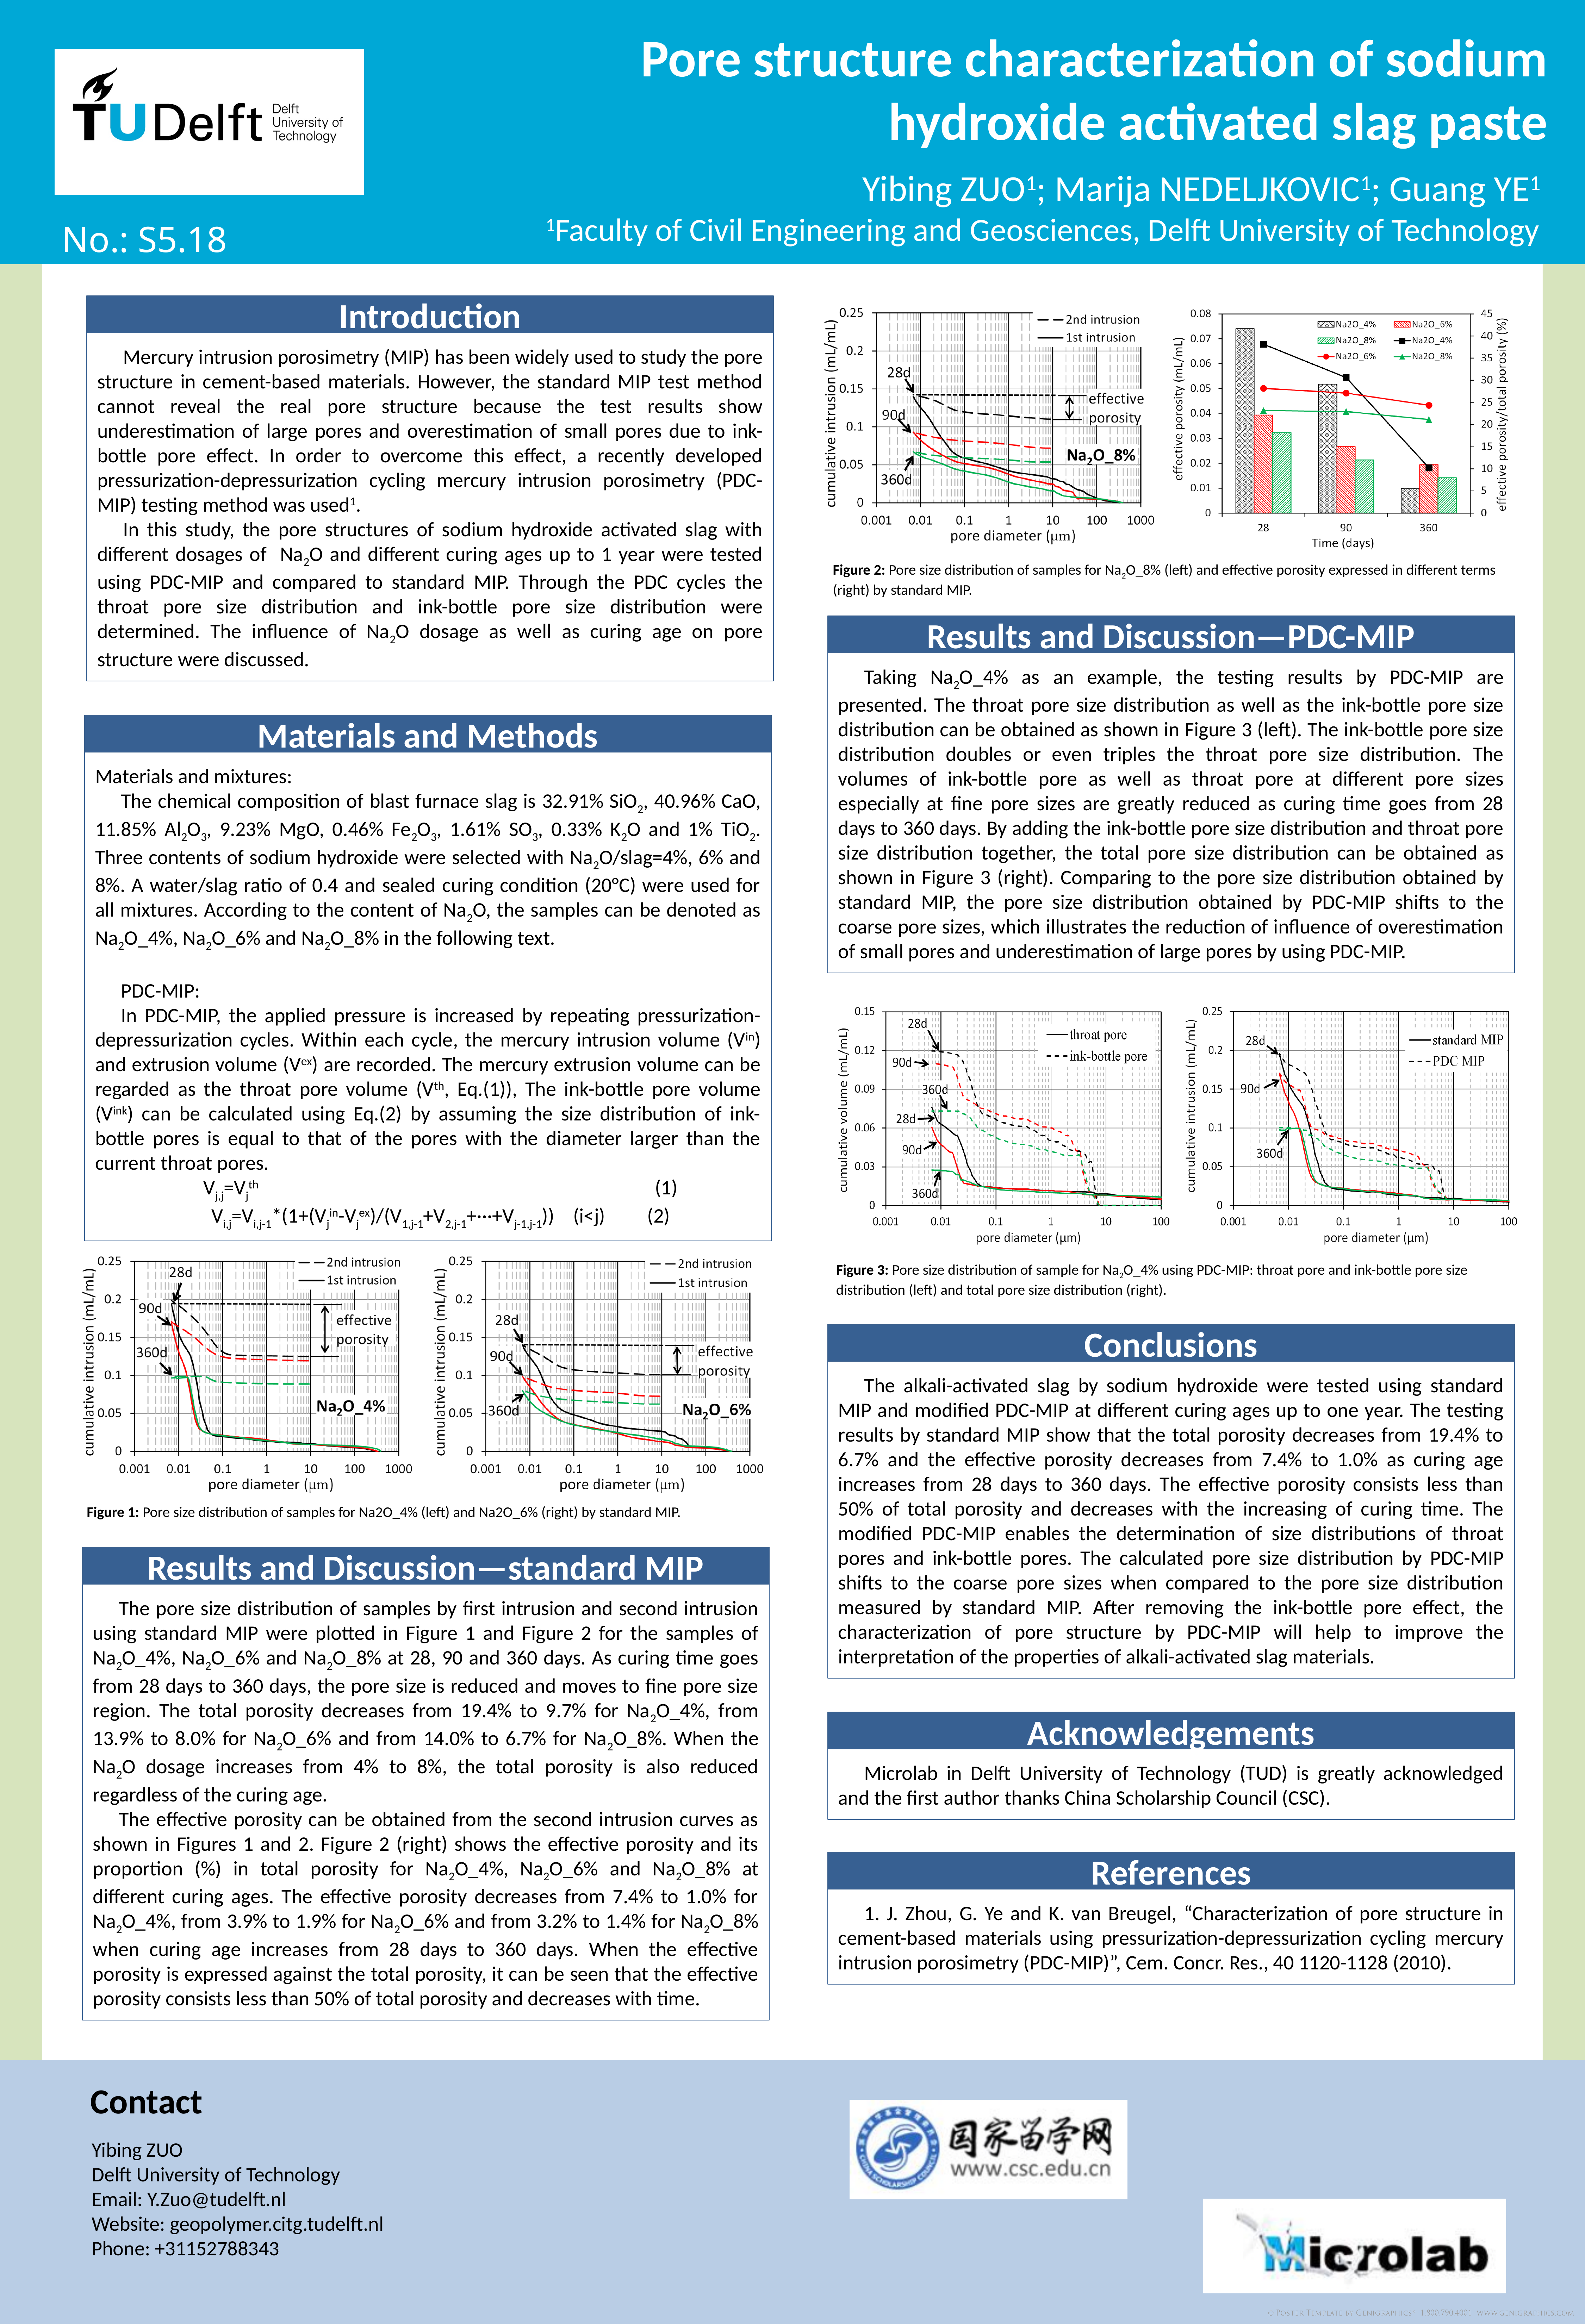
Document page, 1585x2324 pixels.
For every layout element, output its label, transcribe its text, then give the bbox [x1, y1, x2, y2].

text_box Conclusions [827, 1324, 1515, 1362]
picture [850, 2099, 1127, 2199]
picture [1179, 1003, 1522, 1251]
text_box Results and Discussion—standard MIP [82, 1547, 770, 1585]
text_box Acknowledgements [827, 1711, 1515, 1750]
text_box Introduction [86, 295, 774, 333]
text_box No.: S5.18 [57, 214, 233, 262]
text_box Taking Na2O_4% as an example, the testing results by PDC-MIP are presented. The throat pore size distribution as well as the ink-bottle pore size distribution can be obtained as shown in Figure 3 (left). The ink-bottle pore size distribution doubles or even triples the throat pore size distribution. The volumes of ink-bottle pore as well as throat pore at different pore sizes especially at fine pore sizes are greatly reduced as curing time goes from 28 days to 360 days. By adding the ink-bottle pore size distribution and throat pore size distribution together, the total pore size distribution can be obtained as shown in Figure 3 (right). Comparing to the pore size distribution obtained by standard MIP, the pore size distribution obtained by PDC-MIP shifts to the coarse pore sizes, which illustrates the reduction of influence of overestimation of small pores and underestimation of large pores by using PDC-MIP. [827, 654, 1515, 973]
text_box Contact [85, 2076, 208, 2123]
text_box The alkali-activated slag by sodium hydroxide were tested using standard MIP and modified PDC-MIP at different curing ages up to one year. The testing results by standard MIP show that the total porosity decreases from 19.4% to 6.7% and the effective porosity decreases from 7.4% to 1.0% as curing age increases from 28 days to 360 days. The effective porosity consists less than 50% of total porosity and decreases with the increasing of curing time. The modified PDC-MIP enables the determination of size distributions of throat pores and ink-bottle pores. The calculated pore size distribution by PDC-MIP shifts to the coarse pore sizes when compared to the pore size distribution measured by standard MIP. After removing the ink-bottle pore effect, the characterization of pore structure by PDC-MIP will help to improve the interpretation of the properties of alkali-activated slag materials. [827, 1362, 1515, 1678]
text_box Materials and mixtures: The chemical composition of blast furnace slag is 32.91% SiO2, 40.96% CaO, 11.85% Al2O3, 9.23% MgO, 0.46% Fe2O3, 1.61% SO3, 0.33% K2O and 1% TiO2. Three contents of sodium hydroxide were selected with Na2O/slag=4%, 6% and 8%. A water/slag ratio of 0.4 and sealed curing condition (20°C) were used for all mixtures. According to the content of Na2O, the samples can be denoted as Na2O_4%, Na2O_6% and Na2O_8% in the following text. PDC-MIP: In PDC-MIP, the applied pressure is increased by repeating pressurization-depressurization cycles. Within each cycle, the mercury intrusion volume (Vin) and extrusion volume (Vex) are recorded. The mercury extrusion volume can be regarded as the throat pore volume (Vth, Eq.(1)), The ink-bottle pore volume (Vink) can be calculated using Eq.(2) by assuming the size distribution of ink-bottle pores is equal to that of the pores with the diameter larger than the current throat pores. Vj,j=Vjth (1) Vi,j=Vi,j-1*(1+(Vjin-Vjex)/(V1,j-1+V2,j-1+···+Vj-1,j-1)) (i<j) (2) [84, 753, 771, 1241]
text_box Microlab in Delft University of Technology (TUD) is greatly acknowledged and the first author thanks China Scholarship Council (CSC). [827, 1750, 1515, 1820]
text_box Yibing ZUO Delft University of Technology Email: Y.Zuo@tudelft.nl Website: geopolymer.citg.tudelft.nl Phone: +31152788343 [86, 2134, 394, 2262]
text_box 1. J. Zhou, G. Ye and K. van Breugel, “Characterization of pore structure in cement-based materials using pressurization-depressurization cycling mercury intrusion porosimetry (PDC-MIP)”, Cem. Concr. Res., 40 1120-1128 (2010). [827, 1890, 1515, 1984]
text_box Pore structure characterization of sodium hydroxide activated slag paste [550, 2, 1559, 171]
picture [1166, 304, 1515, 552]
picture [75, 1252, 418, 1500]
text_box References [827, 1851, 1515, 1890]
picture [1203, 2198, 1506, 2293]
text_box Mercury intrusion porosimetry (MIP) has been widely used to study the pore structure in cement-based materials. However, the standard MIP test method cannot reveal the real pore structure because the test results show underestimation of large pores and overestimation of small pores due to ink-bottle pore effect. In order to overcome this effect, a recently developed pressurization-depressurization cycling mercury intrusion porosimetry (PDC-MIP) testing method was used1. In this study, the pore structures of sodium hydroxide activated slag with different dosages of Na2O and different curing ages up to 1 year were tested using PDC-MIP and compared to standard MIP. Through the PDC cycles the throat pore size distribution and ink-bottle pore size distribution were determined. The influence of Na2O dosage as well as curing age on pore structure were discussed. [87, 333, 774, 681]
text_box Figure 2: Pore size distribution of samples for Na2O_8% (left) and effective porosity expressed in different terms (right) by standard MIP. [827, 557, 1515, 601]
text_box Results and Discussion—PDC-MIP [827, 615, 1515, 654]
text_box The pore size distribution of samples by first intrusion and second intrusion using standard MIP were plotted in Figure 1 and Figure 2 for the samples of Na2O_4%, Na2O_6% and Na2O_8% at 28, 90 and 360 days. As curing time goes from 28 days to 360 days, the pore size is reduced and moves to fine pore size region. The total porosity decreases from 19.4% to 9.7% for Na2O_4%, from 13.9% to 8.0% for Na2O_6% and from 14.0% to 6.7% for Na2O_8%. When the Na2O dosage increases from 4% to 8%, the total porosity is also reduced regardless of the curing age. The effective porosity can be obtained from the second intrusion curves as shown in Figures 1 and 2. Figure 2 (right) shows the effective porosity and its proportion (%) in total porosity for Na2O_4%, Na2O_6% and Na2O_8% at different curing ages. The effective porosity decreases from 7.4% to 1.0% for Na2O_4%, from 3.9% to 1.9% for Na2O_6% and from 3.2% to 1.4% for Na2O_8% when curing age increases from 28 days to 360 days. When the effective porosity is expressed against the total porosity, it can be seen that the effective porosity consists less than 50% of total porosity and decreases with time. [82, 1585, 769, 2020]
picture [816, 304, 1161, 552]
text_box Yibing ZUO1; Marija NEDELJKOVIC1; Guang YE1 1Faculty of Civil Engineering and Geosciences, Delft University of Technology [384, 148, 1546, 264]
picture [1268, 2306, 1574, 2317]
text_box Figure 1: Pore size distribution of samples for Na2O_4% (left) and Na2O_6% (right) by standard MIP. [81, 1500, 686, 1523]
text_box Materials and Methods [84, 714, 772, 753]
picture [55, 49, 364, 194]
picture [425, 1252, 770, 1500]
picture [831, 1003, 1175, 1251]
text_box Figure 3: Pore size distribution of sample for Na2O_4% using PDC-MIP: throat pore and ink-bottle pore size distribution (left) and total pore size distribution (right). [831, 1257, 1518, 1300]
